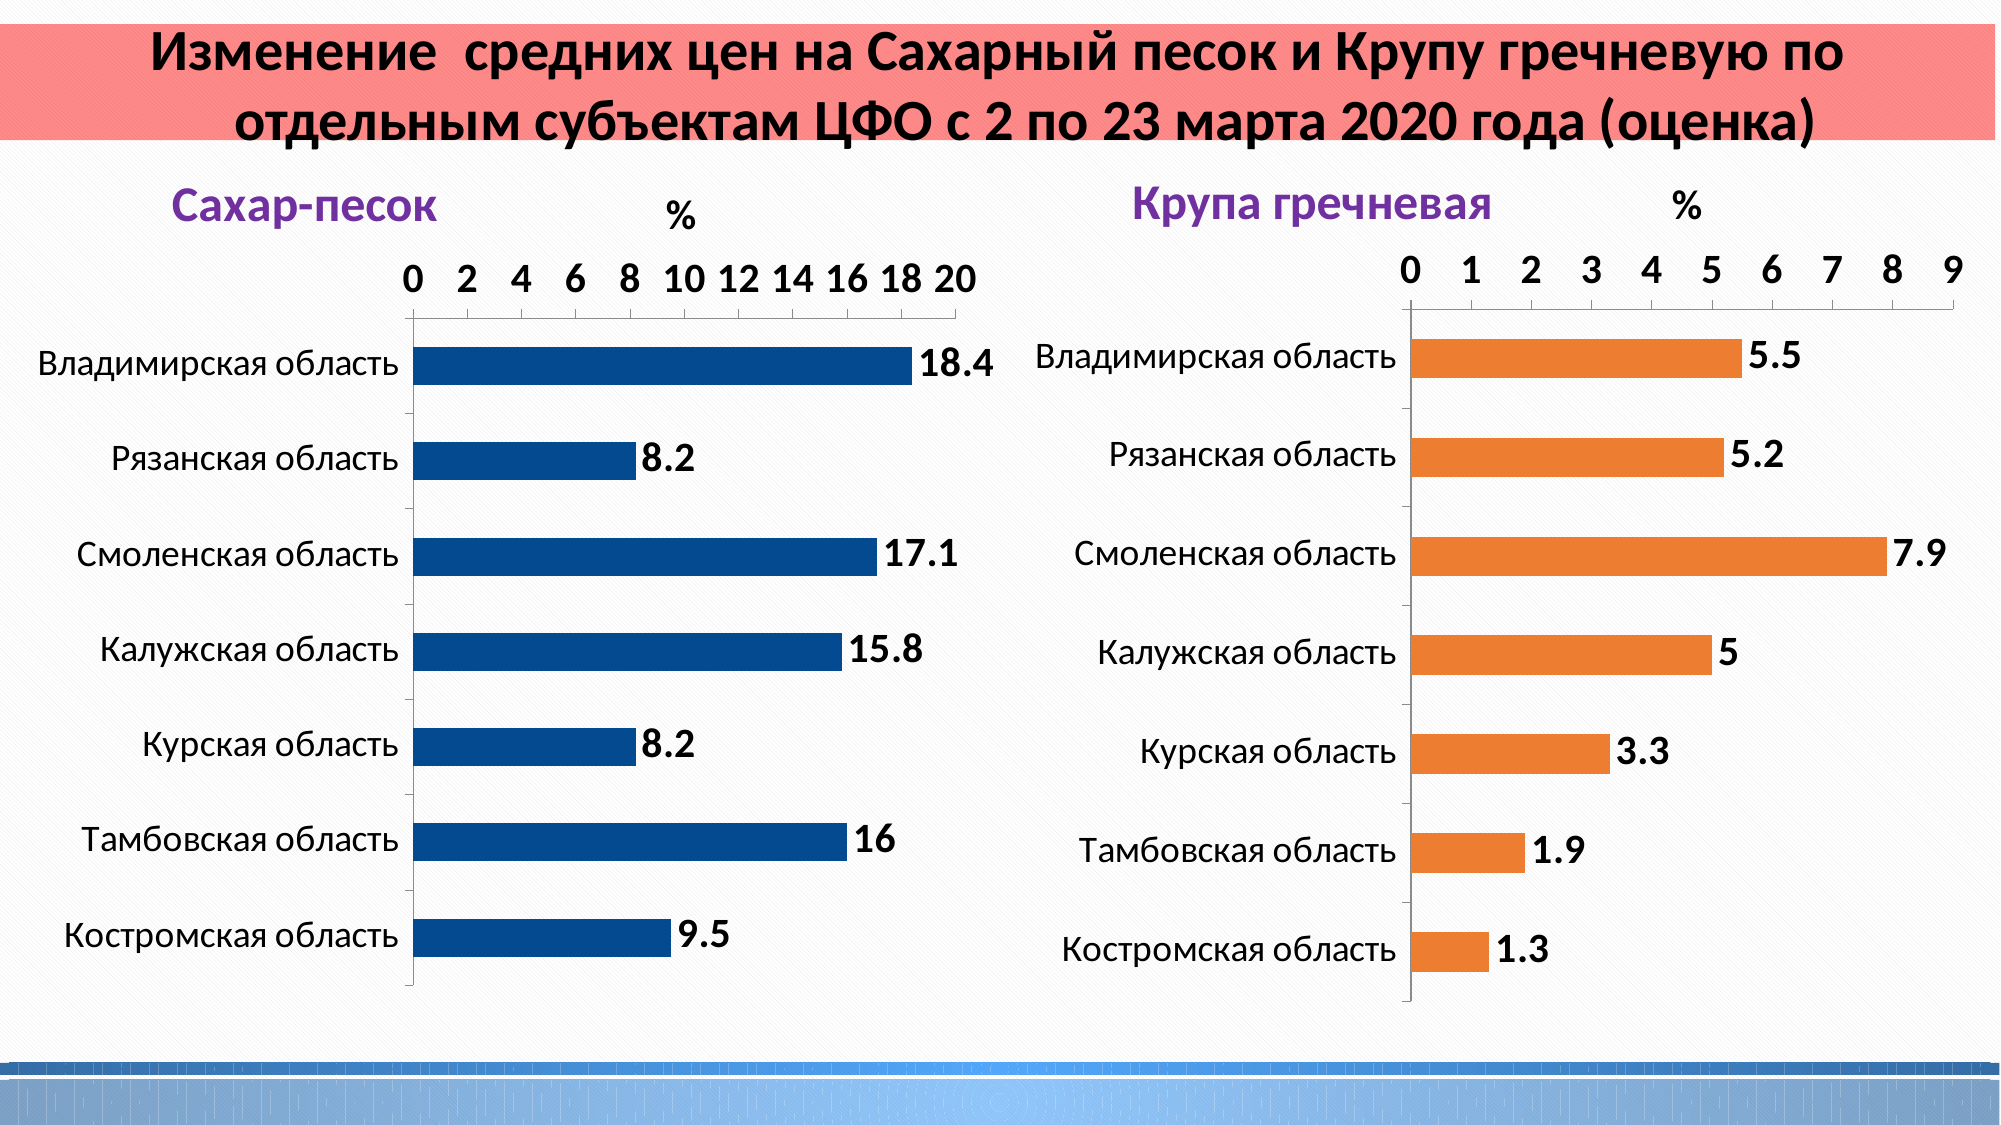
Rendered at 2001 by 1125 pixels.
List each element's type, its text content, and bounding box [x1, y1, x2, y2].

chart [0, 140, 1996, 1048]
text_box Изменение средних цен на Сахарный песок и Крупу гречневую по отдельным субъектам ЦФО с 2 по 23 марта 2020 года (оценка) [0, 24, 1996, 140]
